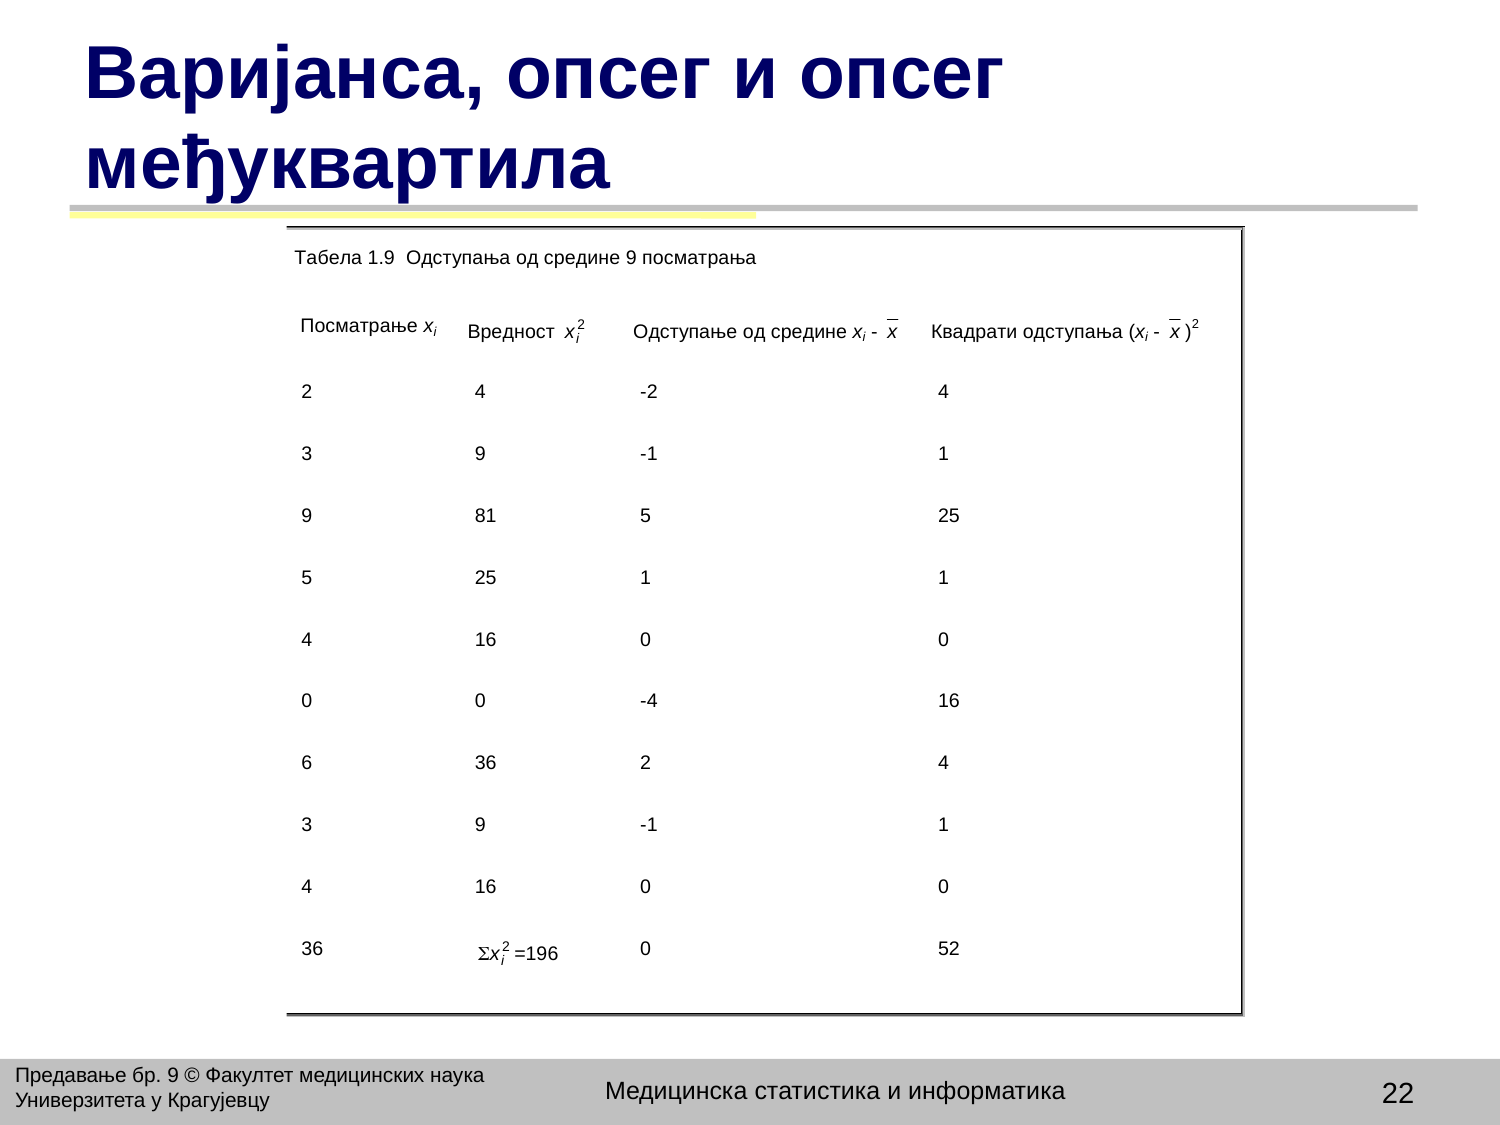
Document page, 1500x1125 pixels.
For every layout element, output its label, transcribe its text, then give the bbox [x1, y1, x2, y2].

slide_number 22 [1164, 1066, 1430, 1125]
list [286, 225, 1262, 1052]
footer Медицинска статистика и информатика [512, 1066, 1160, 1125]
slide_number Предавање бр. 9 © Факултет медицинских наука Универзитета у Крагујевцу [0, 1053, 611, 1108]
title Варијанса, опсег и опсег међуквартила [69, 19, 1426, 208]
